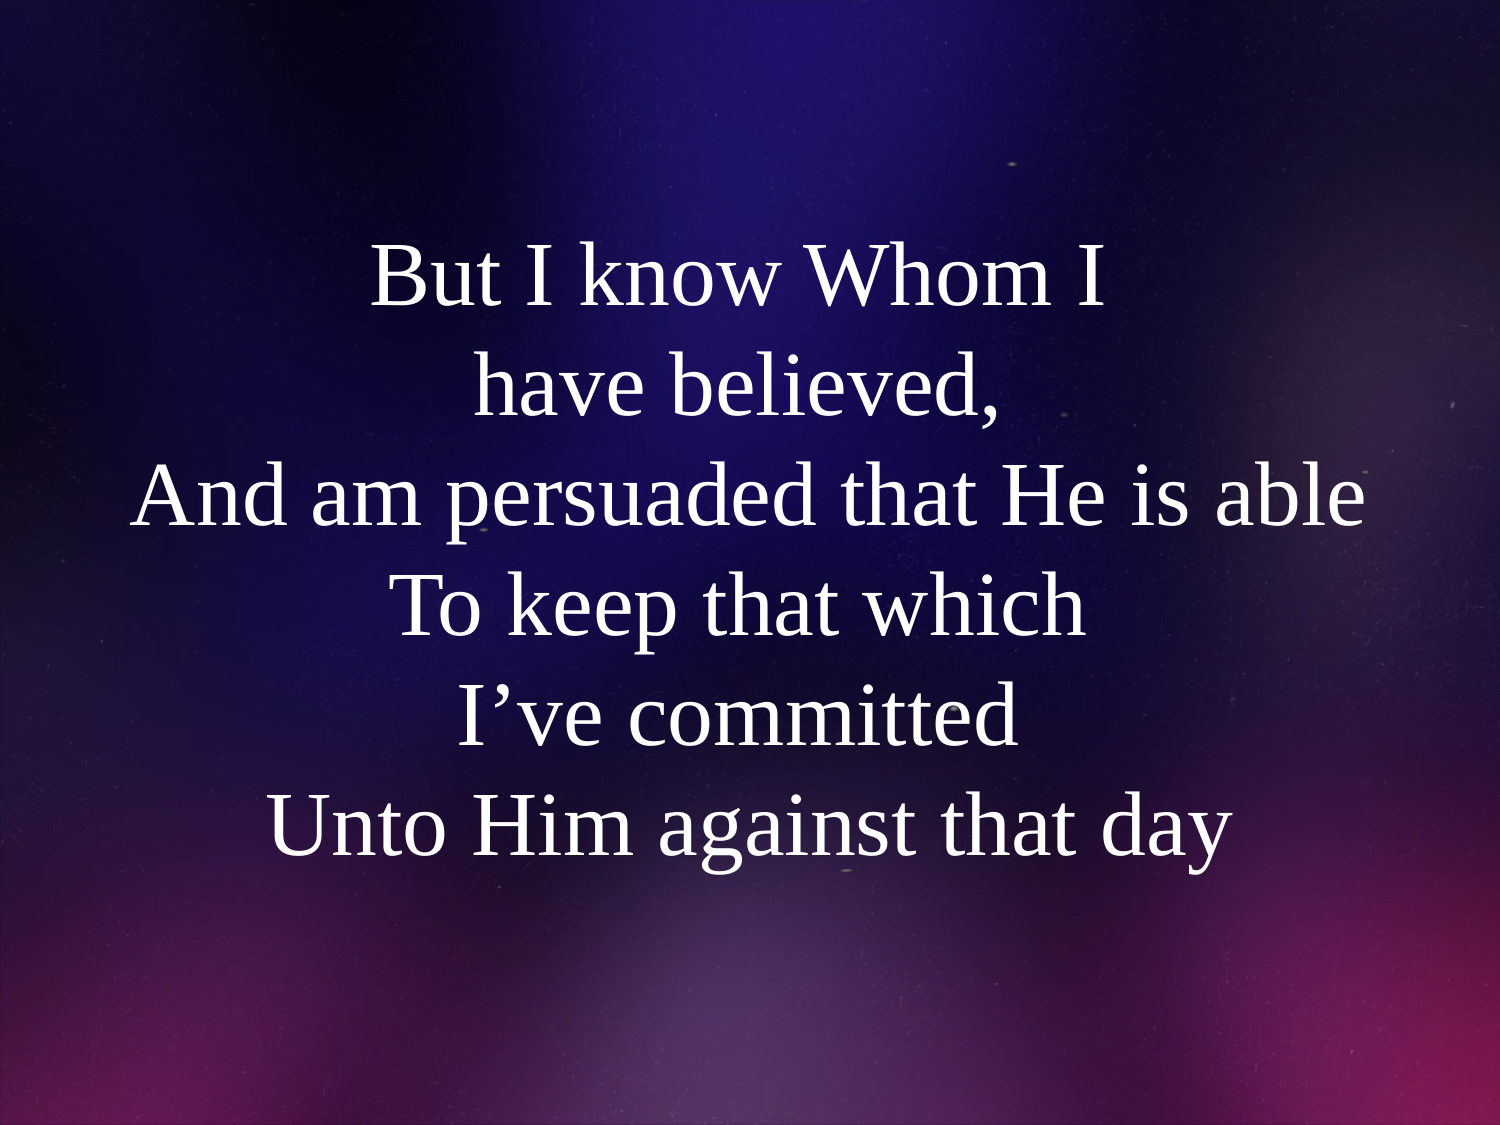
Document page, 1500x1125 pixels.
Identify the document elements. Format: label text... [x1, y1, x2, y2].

title But I know Whom I have believed, And am persuaded that He is able To keep that which I’ve committed Unto Him against that day [112, 450, 1388, 638]
picture [0, 0, 1500, 1125]
